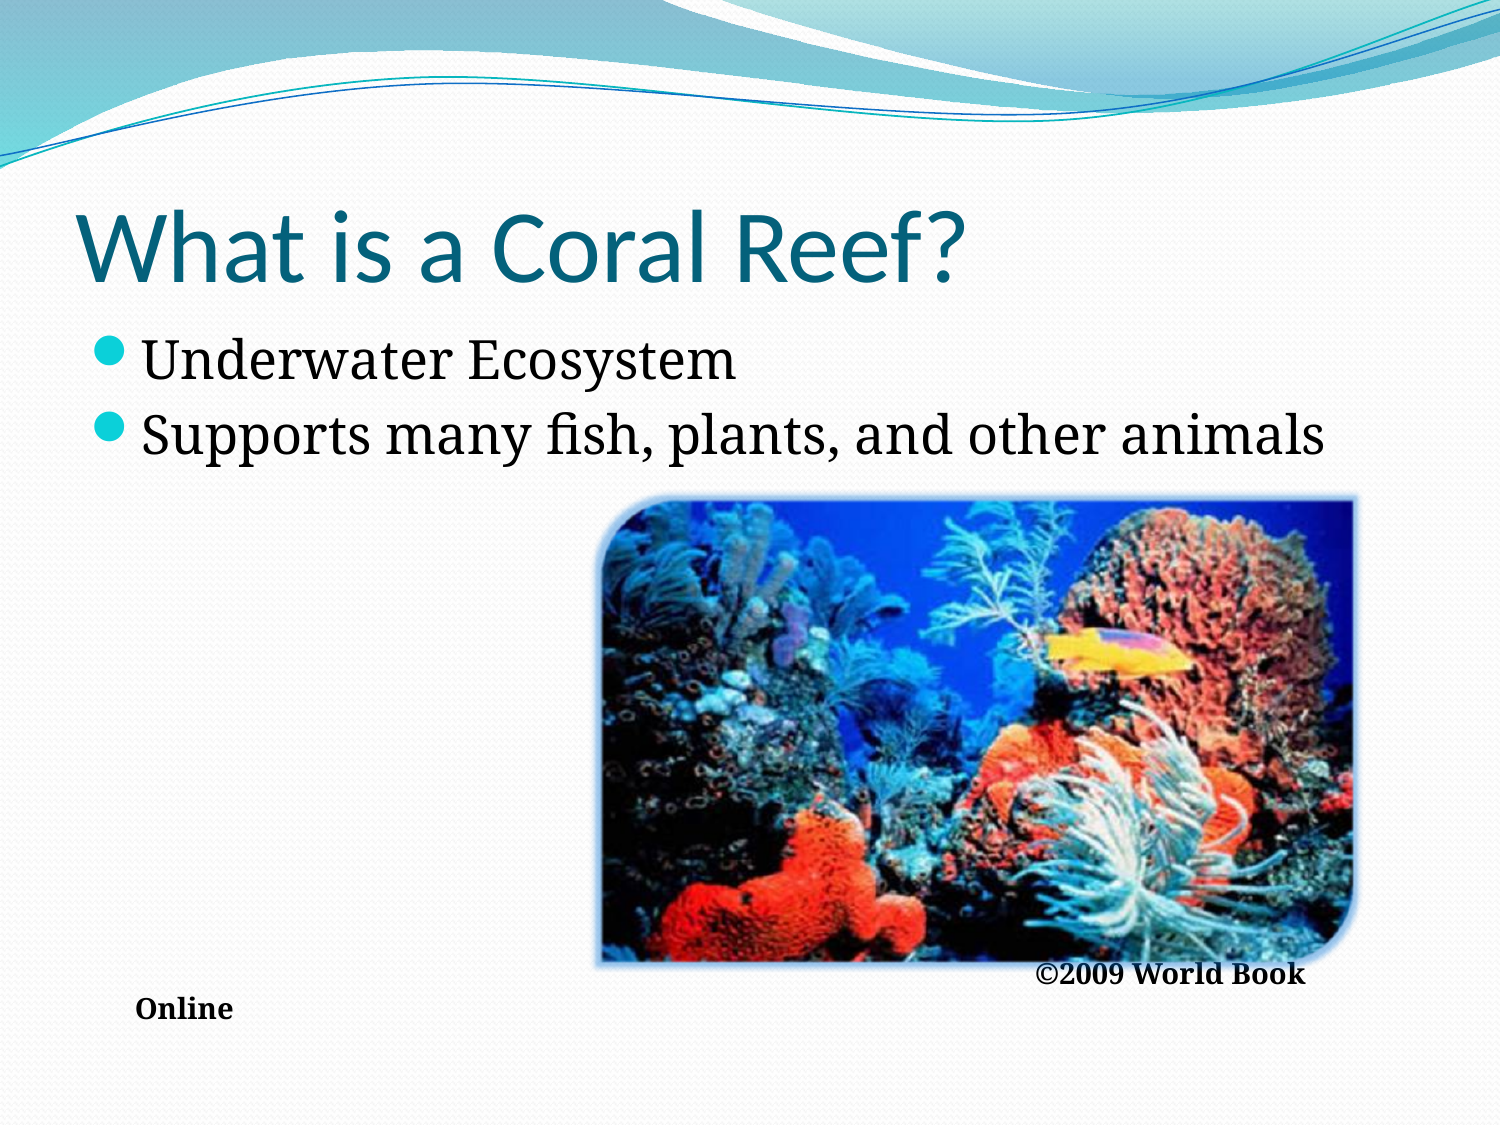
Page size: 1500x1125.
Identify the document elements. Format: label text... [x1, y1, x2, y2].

picture [599, 499, 1354, 963]
title What is a Coral Reef? [74, 115, 1426, 304]
list Underwater Ecosystem Supports many fish, plants, and other animals ©2009 World Book Online [74, 317, 1426, 1038]
